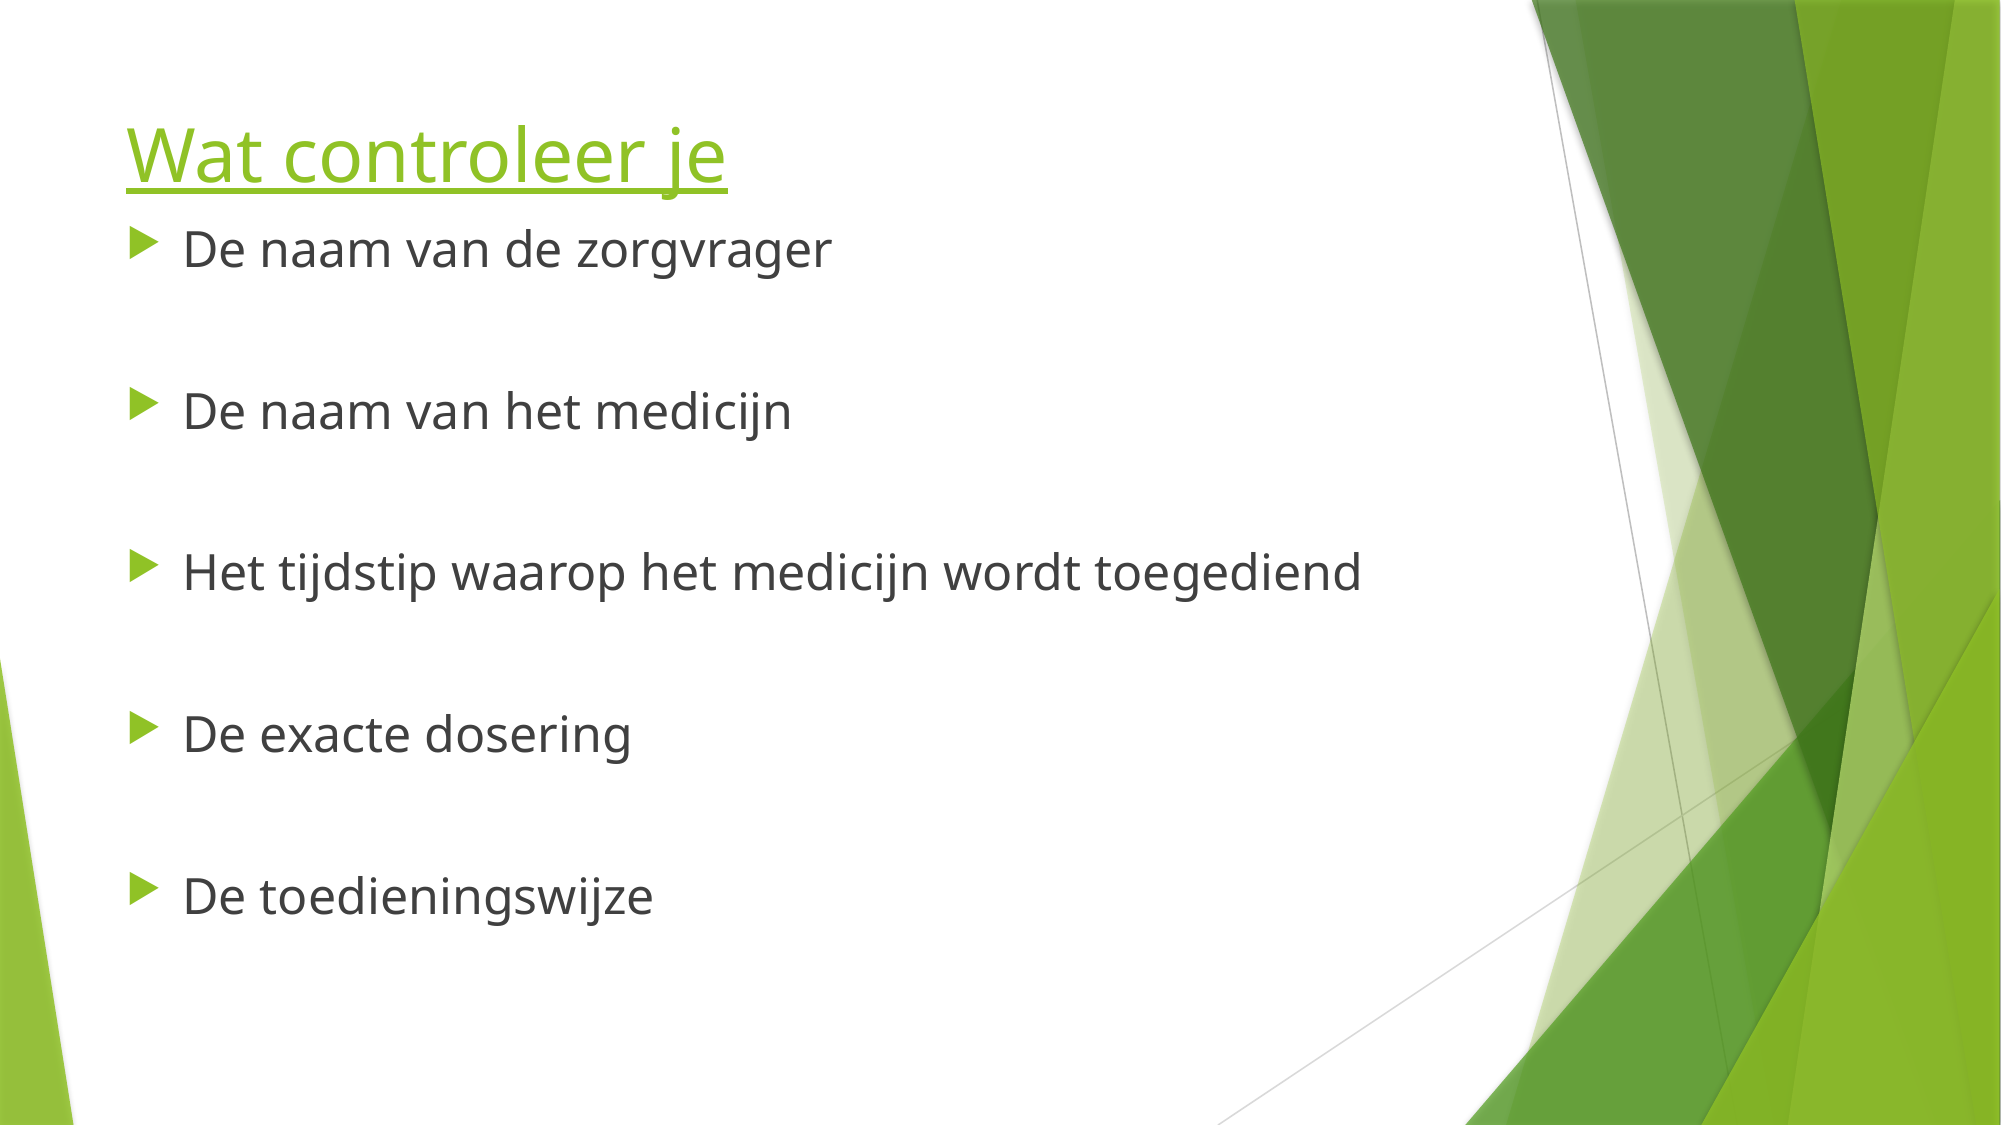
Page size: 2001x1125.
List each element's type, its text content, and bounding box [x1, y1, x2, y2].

title Wat controleer je [111, 99, 1522, 210]
list De naam van de zorgvrager De naam van het medicijn Het tijdstip waarop het medicijn wordt toegediend De exacte dosering De toedieningswijze [111, 210, 1522, 992]
